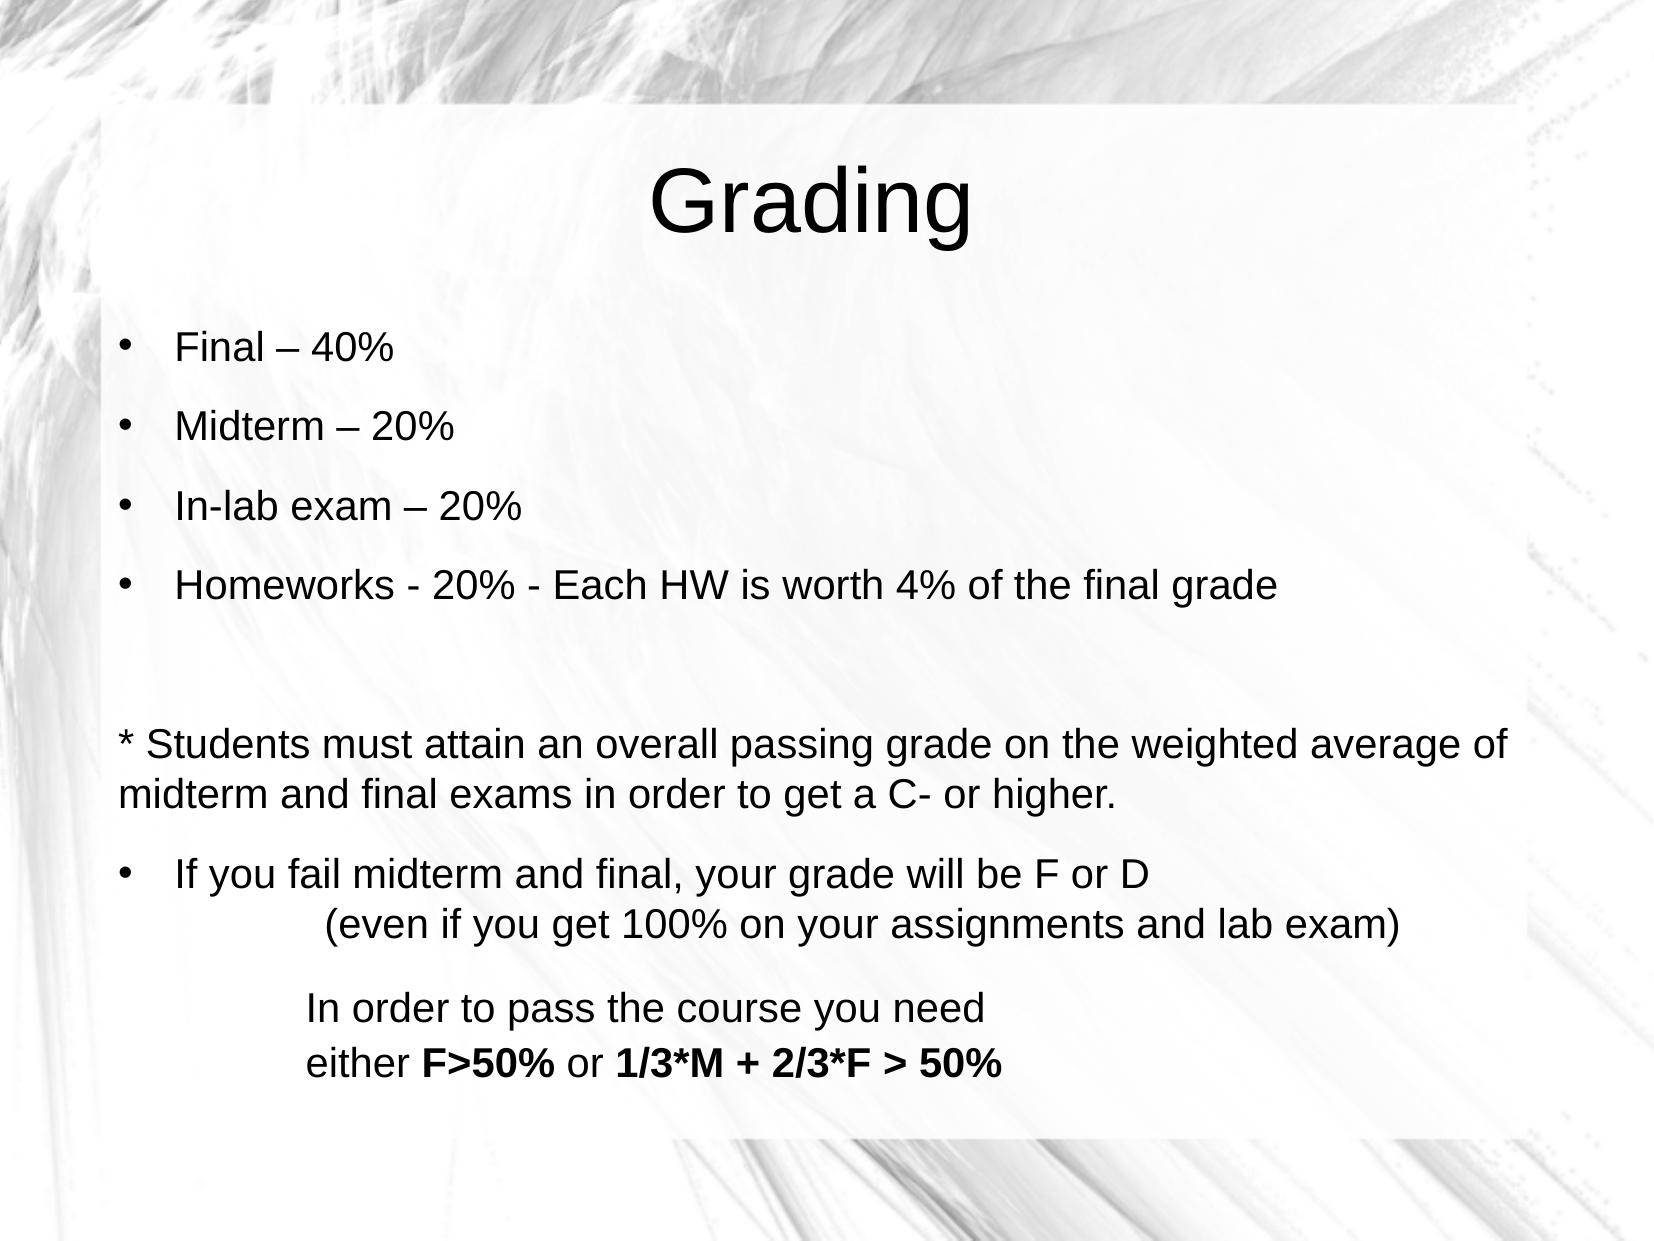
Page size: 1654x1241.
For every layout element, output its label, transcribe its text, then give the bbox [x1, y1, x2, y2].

title Grading [118, 112, 1506, 281]
picture [0, 0, 1654, 1241]
list Final – 40% Midterm – 20% In-lab exam – 20% Homeworks - 20% - Each HW is worth 4% of the final grade * Students must attain an overall passing grade on the weighted average of midterm and final exams in order to get a C- or higher. If you fail midterm and final, your grade will be F or D (even if you get 100% on your assignments and lab exam) In order to pass the course you need either F>50% or 1/3*M + 2/3*F > 50% [118, 319, 1571, 1102]
